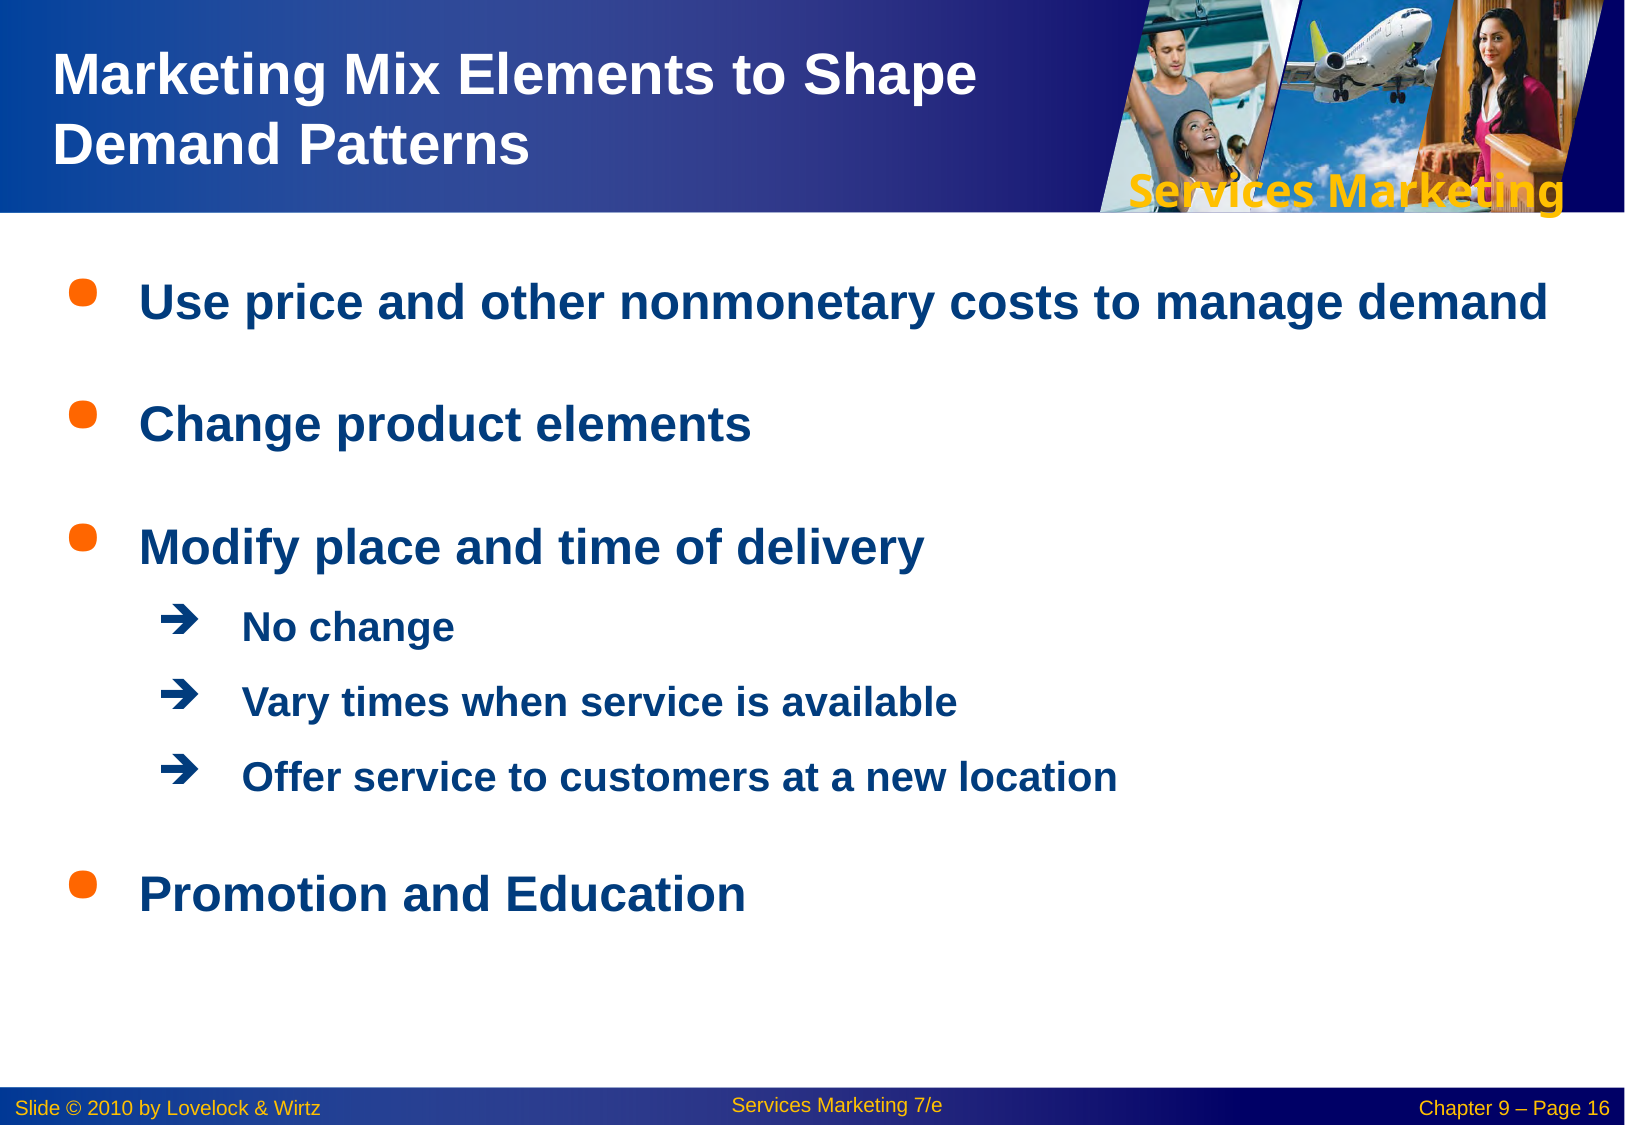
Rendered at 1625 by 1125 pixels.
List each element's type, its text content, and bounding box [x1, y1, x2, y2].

picture [1162, 186, 1172, 192]
title Marketing Mix Elements to Shape Demand Patterns [36, 37, 1088, 176]
picture [1546, 187, 1556, 202]
picture [1100, 0, 1604, 213]
list Use price and other nonmonetary costs to manage demand Change product elements Modify place and time of delivery No change Vary times when service is available Offer service to customers at a new location Promotion and Education [49, 261, 1588, 1051]
